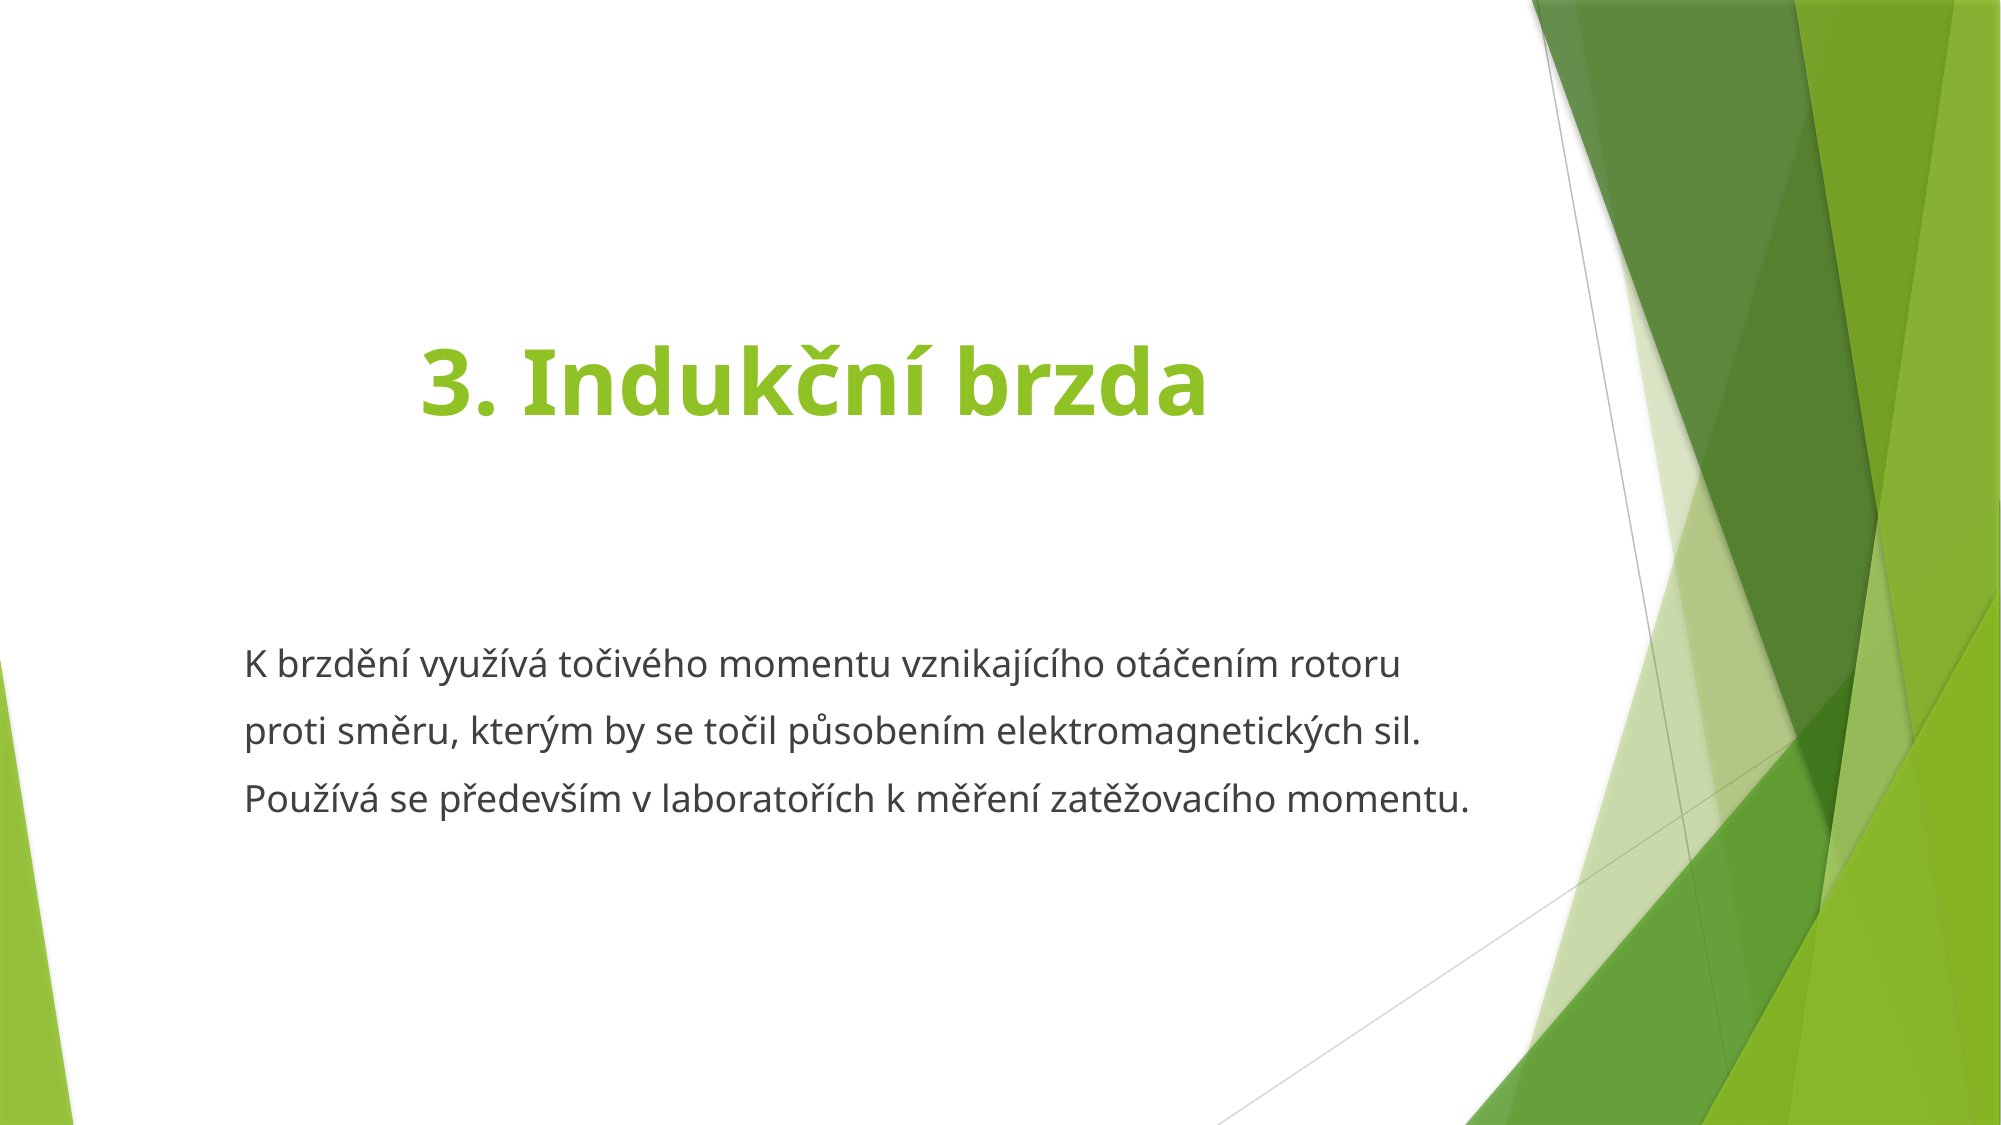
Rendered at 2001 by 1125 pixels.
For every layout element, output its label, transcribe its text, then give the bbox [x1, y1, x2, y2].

list K brzdění využívá točivého momentu vznikajícího otáčením rotoru proti směru, kterým by se točil působením elektromagnetických sil. Používá se především v laboratořích k měření zatěžovacího momentu. [228, 589, 1639, 848]
title 3. Indukční brzda [111, 99, 1522, 659]
